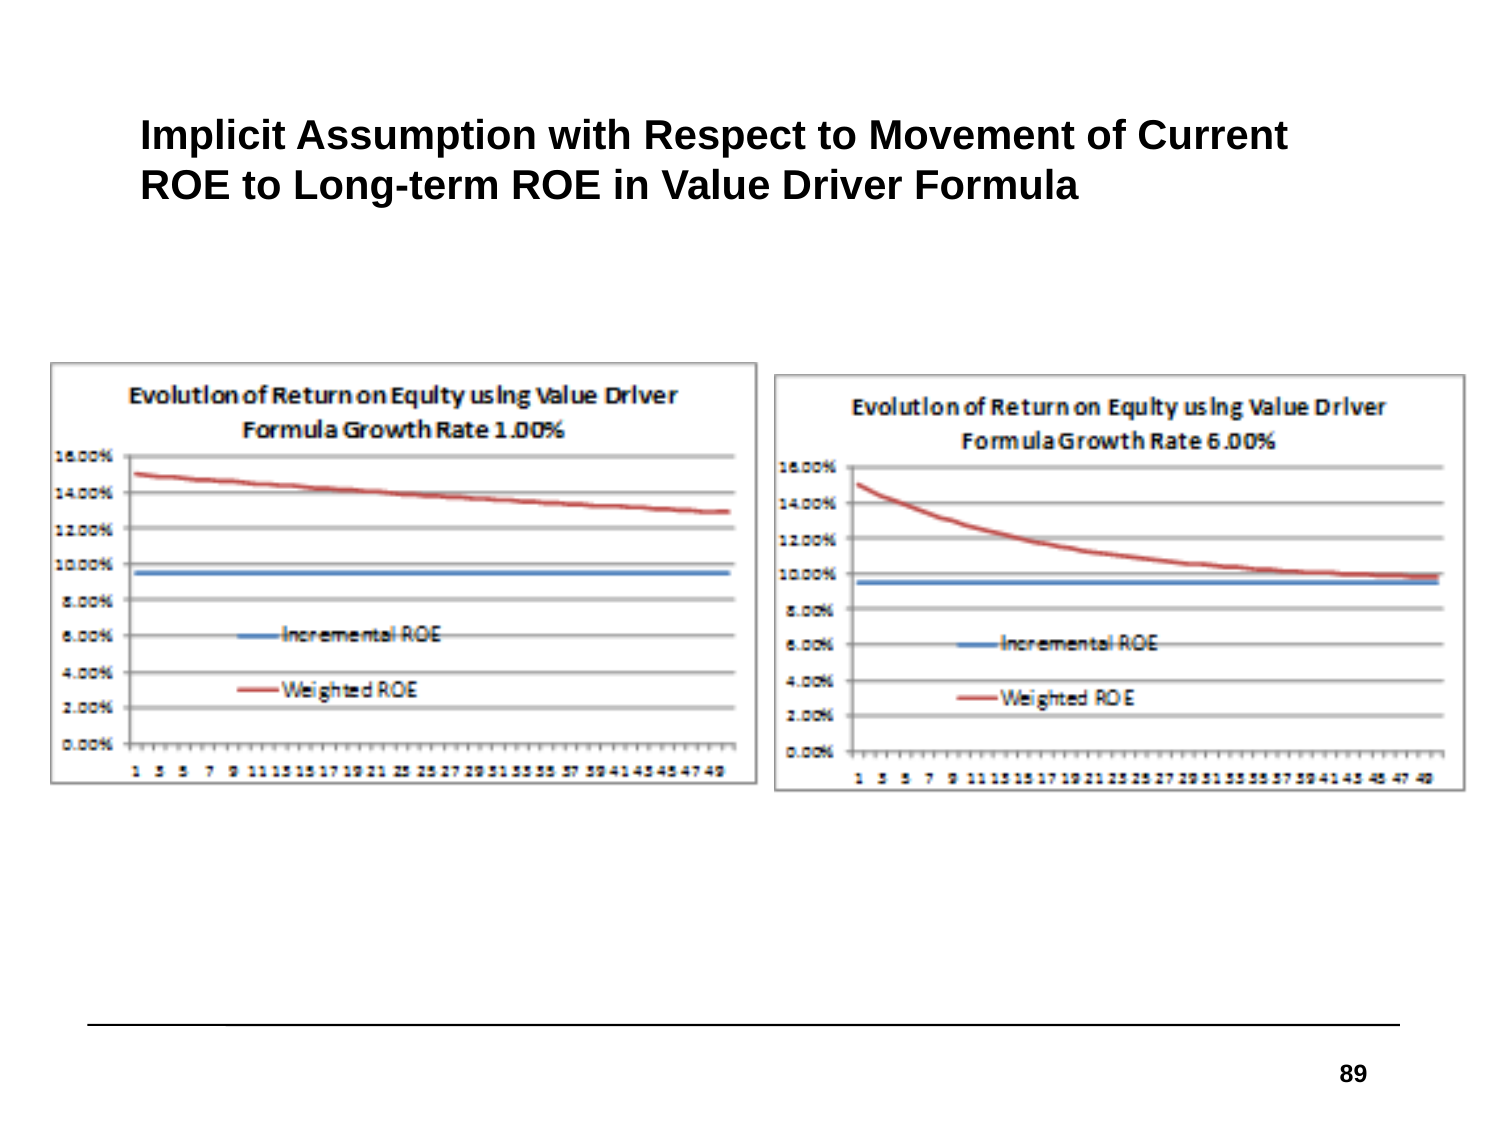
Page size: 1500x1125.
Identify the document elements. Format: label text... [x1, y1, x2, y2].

picture [49, 362, 761, 788]
title Implicit Assumption with Respect to Movement of Current ROE to Long-term ROE in Value Driver Formula [125, 99, 1350, 225]
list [774, 374, 1469, 795]
